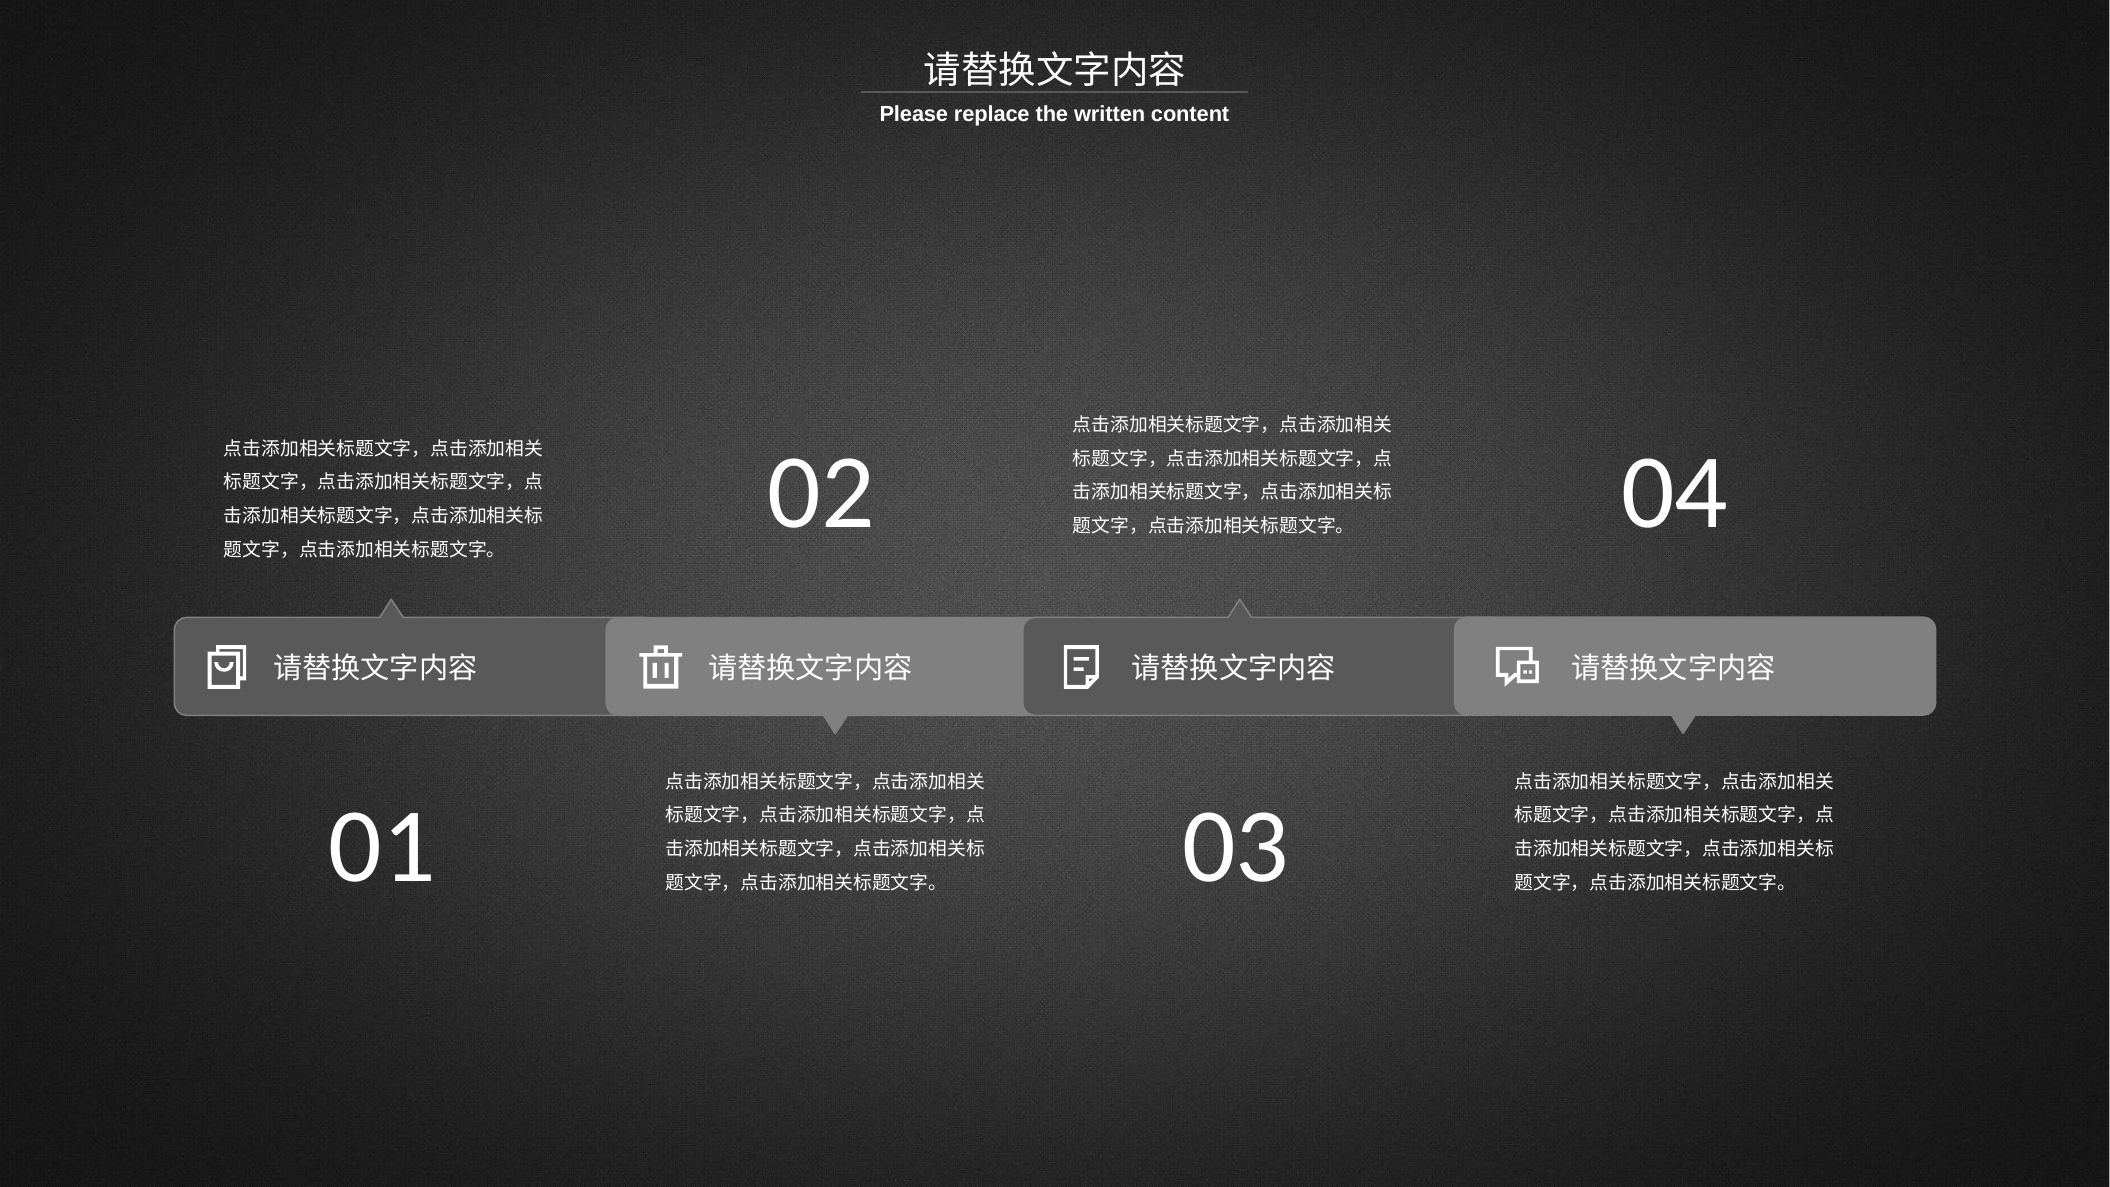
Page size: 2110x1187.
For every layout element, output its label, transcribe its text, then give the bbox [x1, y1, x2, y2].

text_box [639, 645, 683, 689]
text_box 03 [1167, 768, 1305, 910]
text_box 02 [753, 414, 890, 556]
text_box 请替换文字内容 [1556, 642, 1791, 692]
text_box 请替换文字内容 [693, 642, 928, 692]
text_box [606, 617, 1033, 734]
text_box 点击添加相关标题文字，点击添加相关标题文字，点击添加相关标题文字，点击添加相关标题文字，点击添加相关标题文字，点击添加相关标题文字。 [1072, 401, 1405, 537]
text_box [1063, 644, 1099, 689]
text_box [1022, 599, 1466, 716]
text_box 点击添加相关标题文字，点击添加相关标题文字，点击添加相关标题文字，点击添加相关标题文字，点击添加相关标题文字，点击添加相关标题文字。 [224, 425, 557, 561]
text_box 请替换文字内容 [908, 93, 1201, 99]
text_box 请替换文字内容 [258, 642, 493, 692]
text_box 请替换文字内容 [908, 39, 1201, 91]
picture [0, 0, 2110, 1187]
text_box 点击添加相关标题文字，点击添加相关标题文字，点击添加相关标题文字，点击添加相关标题文字，点击添加相关标题文字，点击添加相关标题文字。 [1514, 758, 1847, 894]
text_box [1454, 617, 1936, 734]
text_box [174, 599, 616, 716]
text_box 01 [314, 768, 451, 910]
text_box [207, 644, 247, 689]
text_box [1495, 646, 1539, 687]
text_box Please replace the written content [864, 93, 1245, 133]
text_box 请替换文字内容 [1116, 642, 1352, 692]
text_box 04 [1606, 414, 1744, 556]
text_box 点击添加相关标题文字，点击添加相关标题文字，点击添加相关标题文字，点击添加相关标题文字，点击添加相关标题文字，点击添加相关标题文字。 [665, 758, 998, 894]
